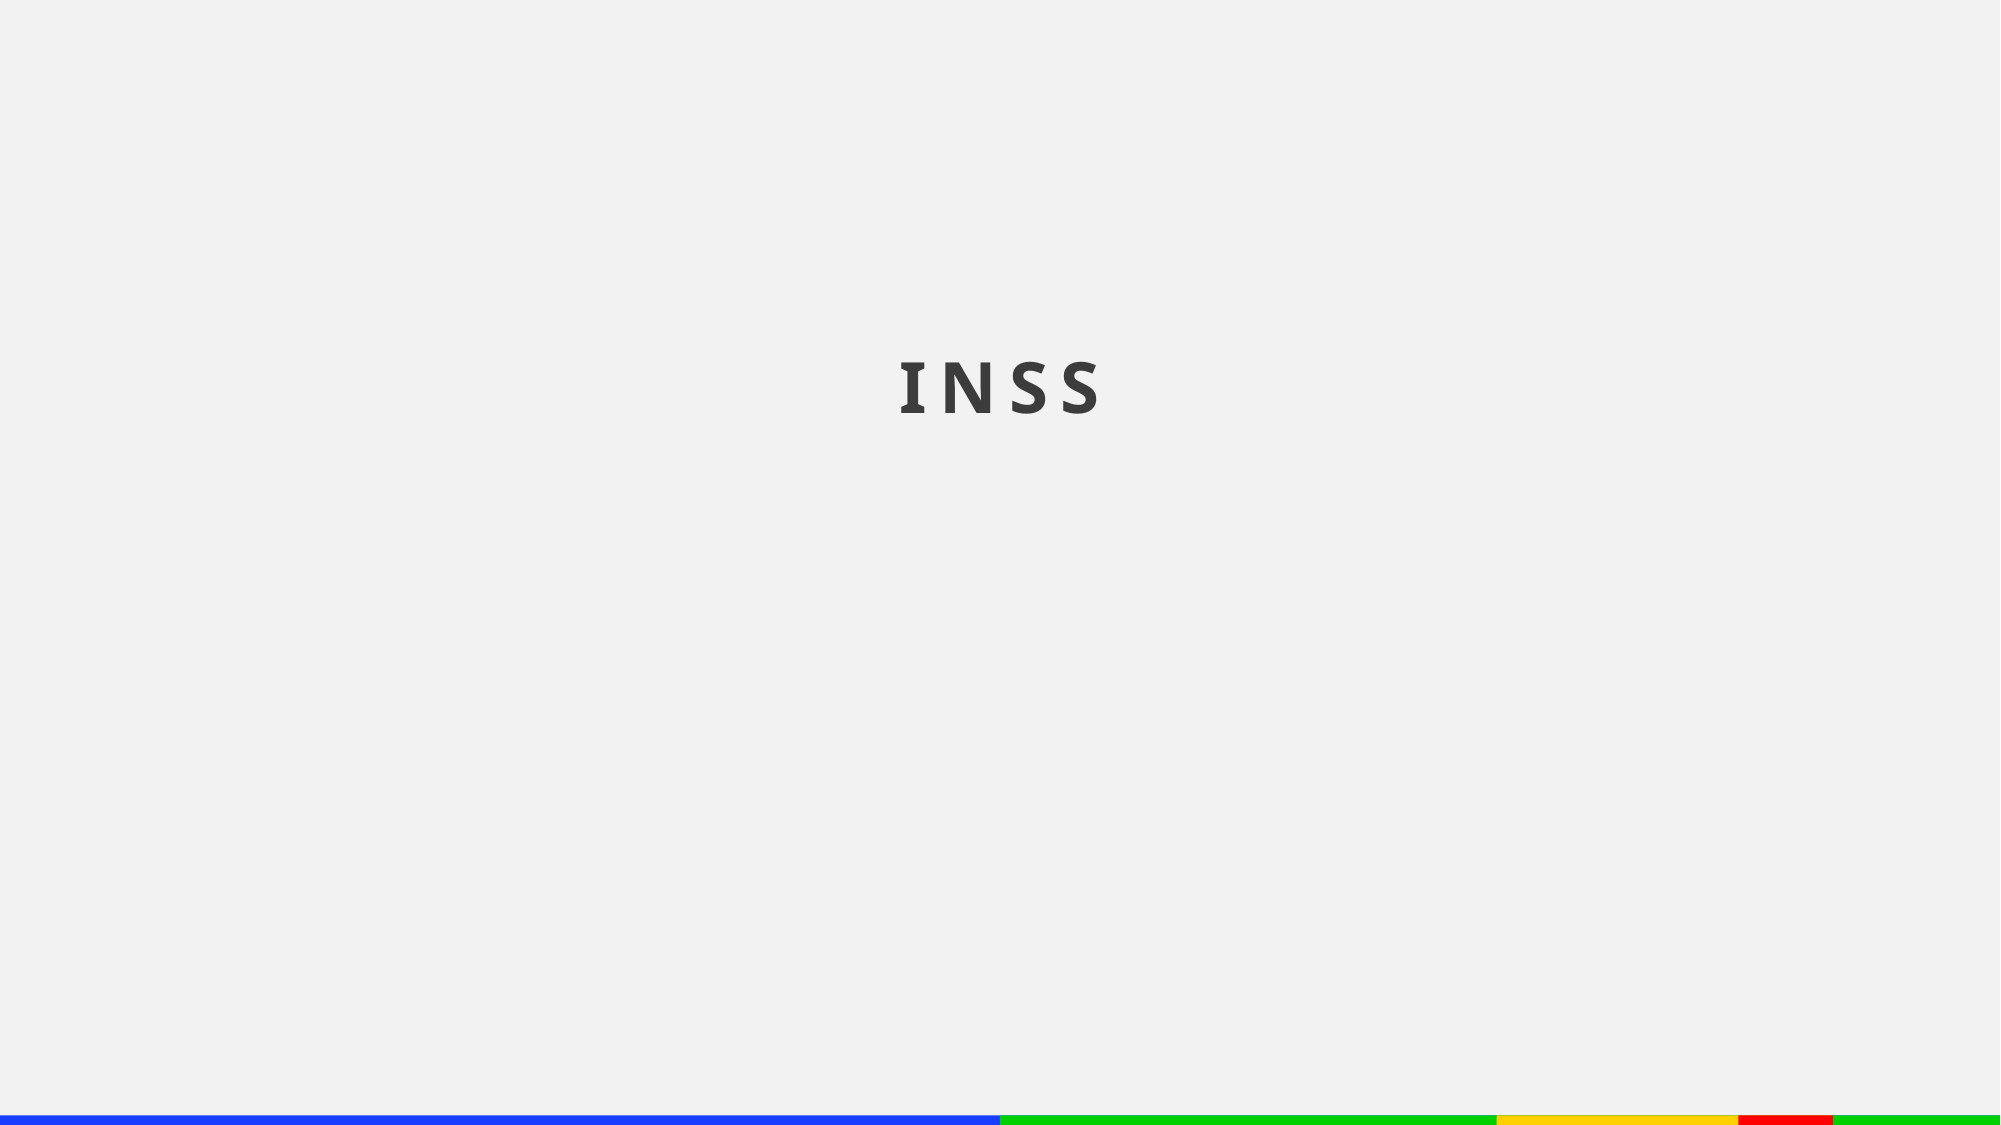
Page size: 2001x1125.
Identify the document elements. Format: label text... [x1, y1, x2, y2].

title INSS [199, 344, 1801, 562]
